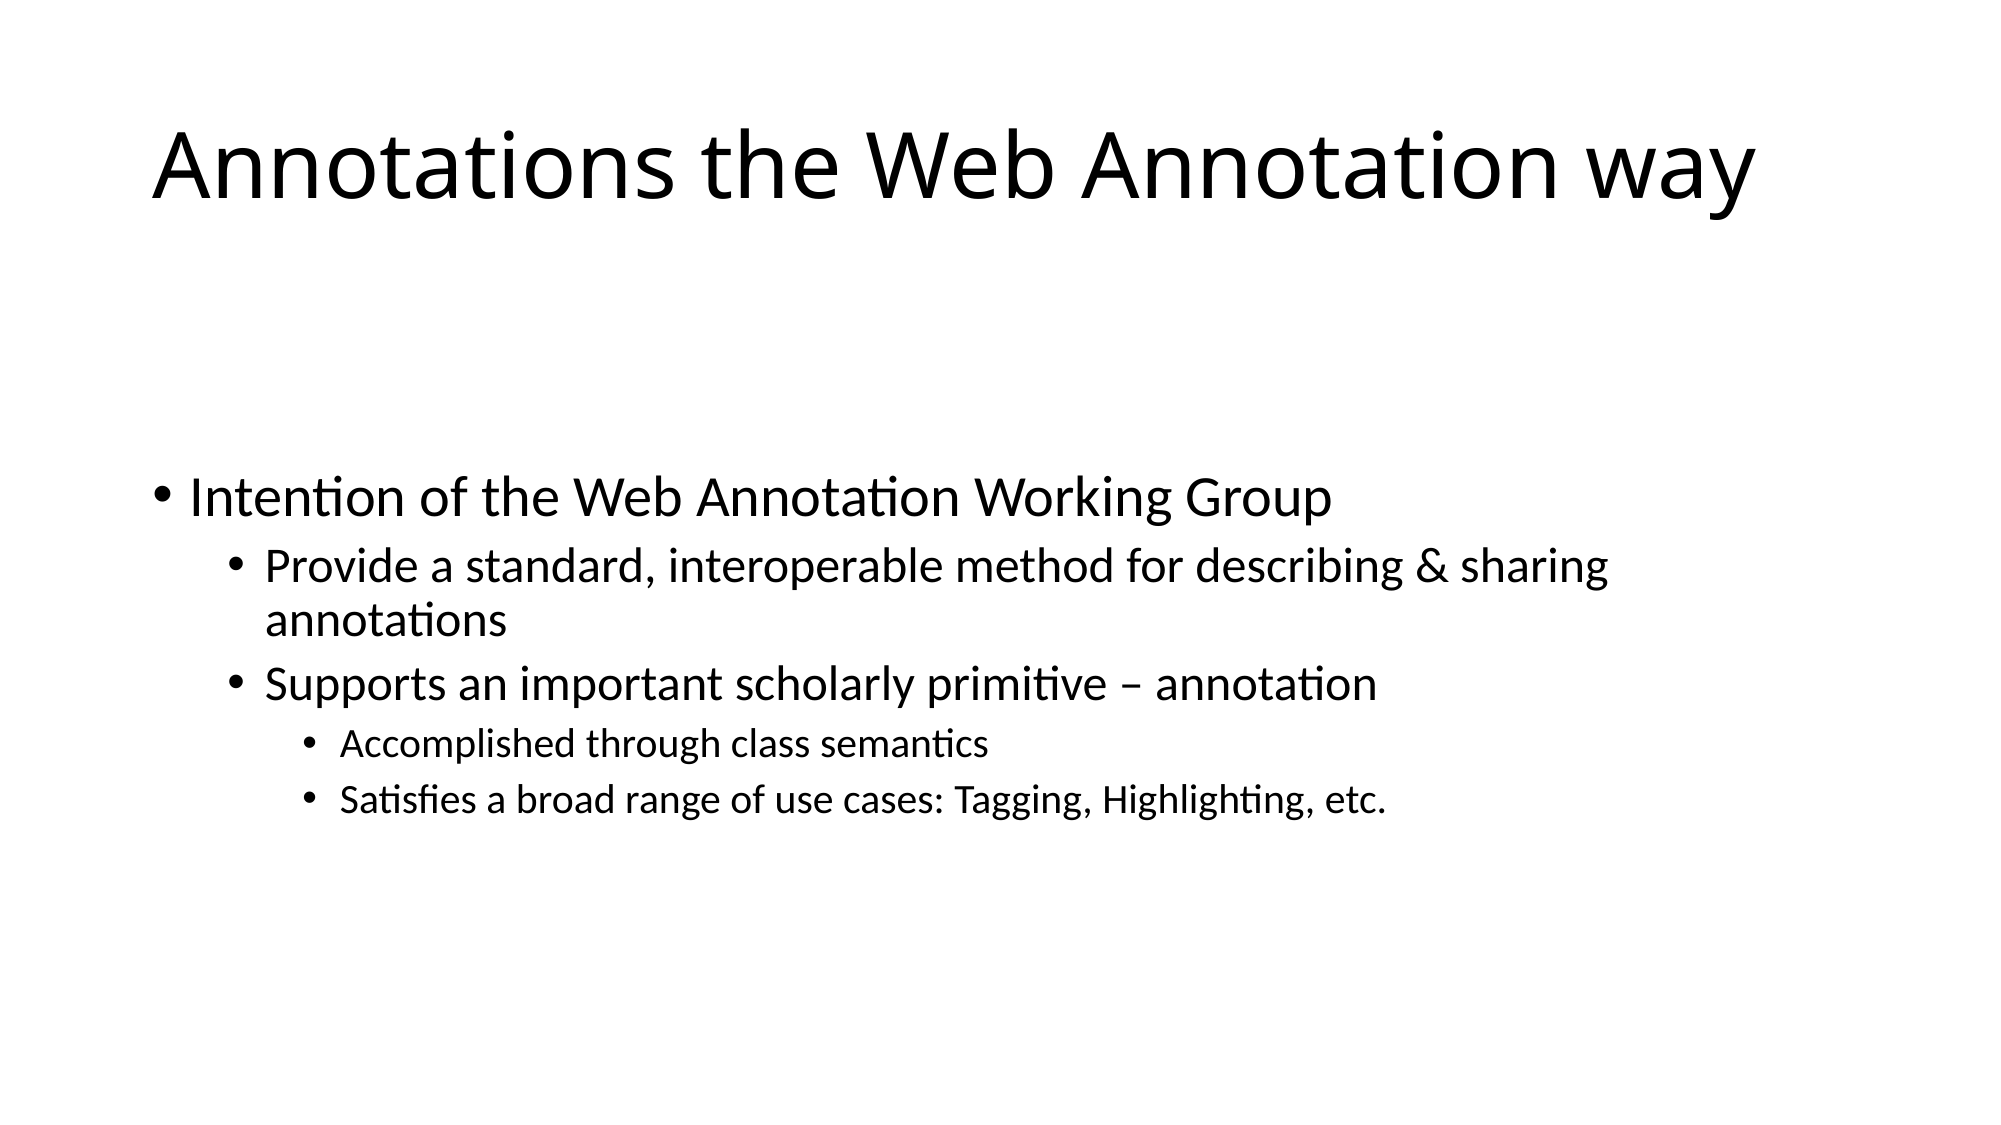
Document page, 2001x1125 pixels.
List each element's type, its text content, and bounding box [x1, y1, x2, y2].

title Annotations the Web Annotation way [137, 59, 1863, 278]
list Intention of the Web Annotation Working Group Provide a standard, interoperable method for describing & sharing annotations Supports an important scholarly primitive – annotation Accomplished through class semantics Satisfies a broad range of use cases: Tagging, Highlighting, etc. [137, 458, 1863, 1014]
